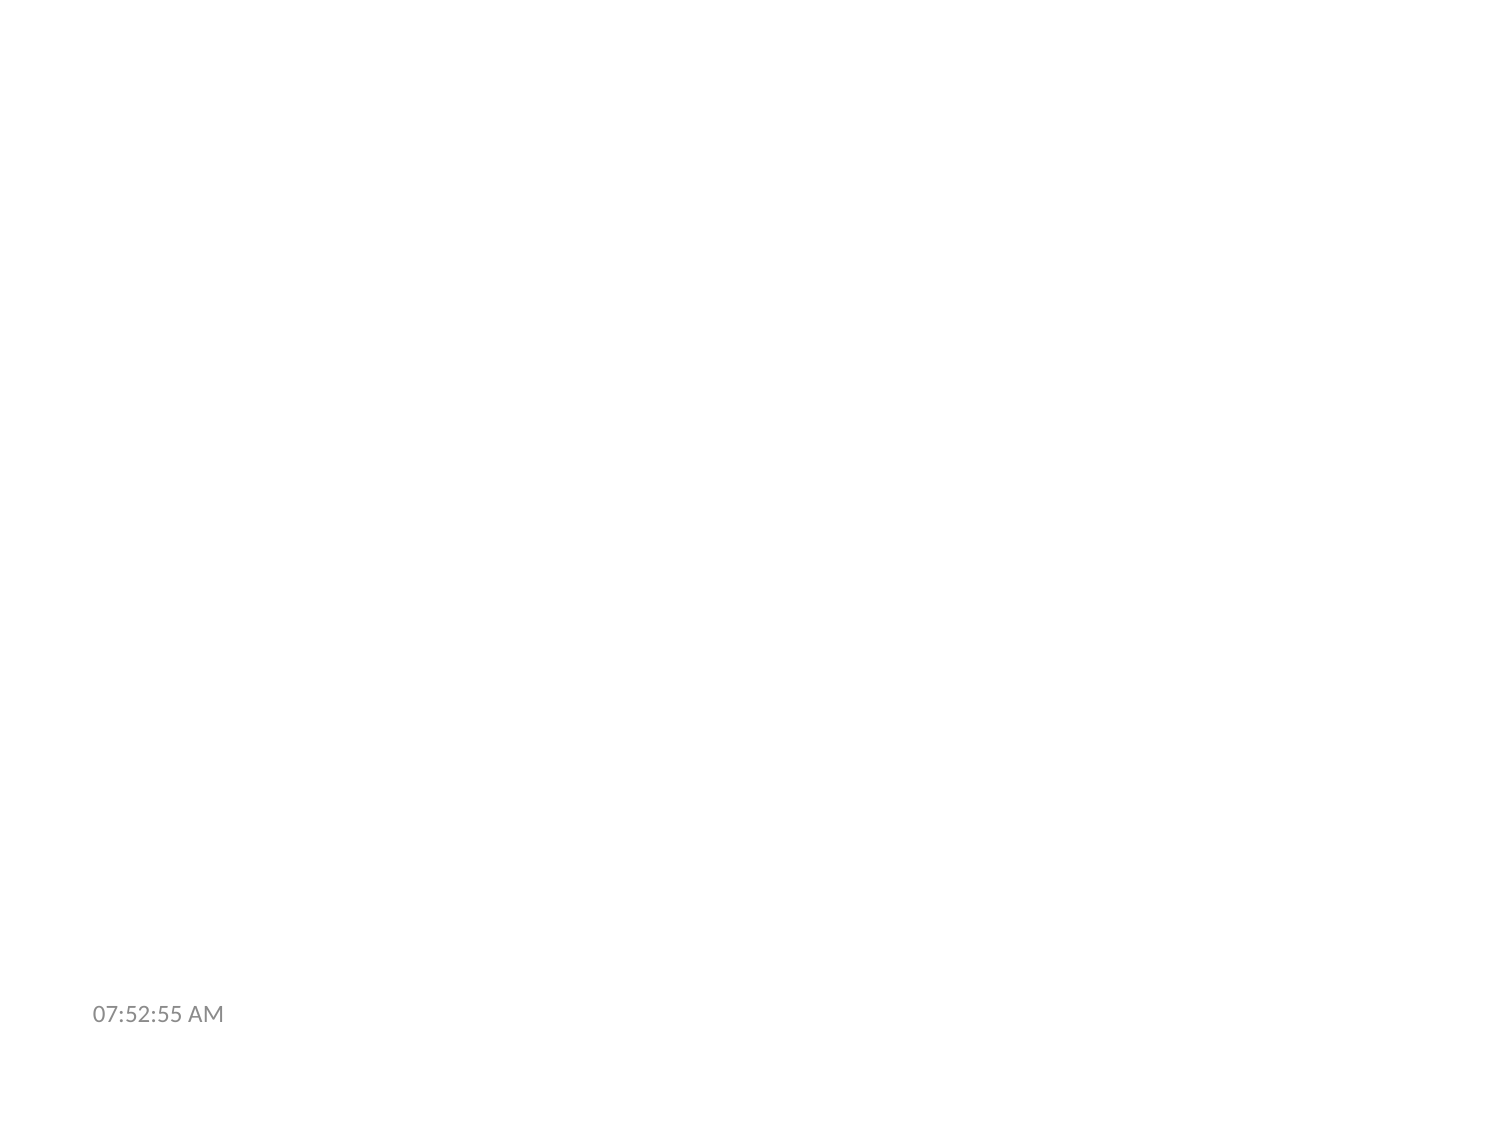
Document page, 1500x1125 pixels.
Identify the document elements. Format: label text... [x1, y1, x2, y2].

text_box 3:35:09 PM [77, 982, 428, 1043]
